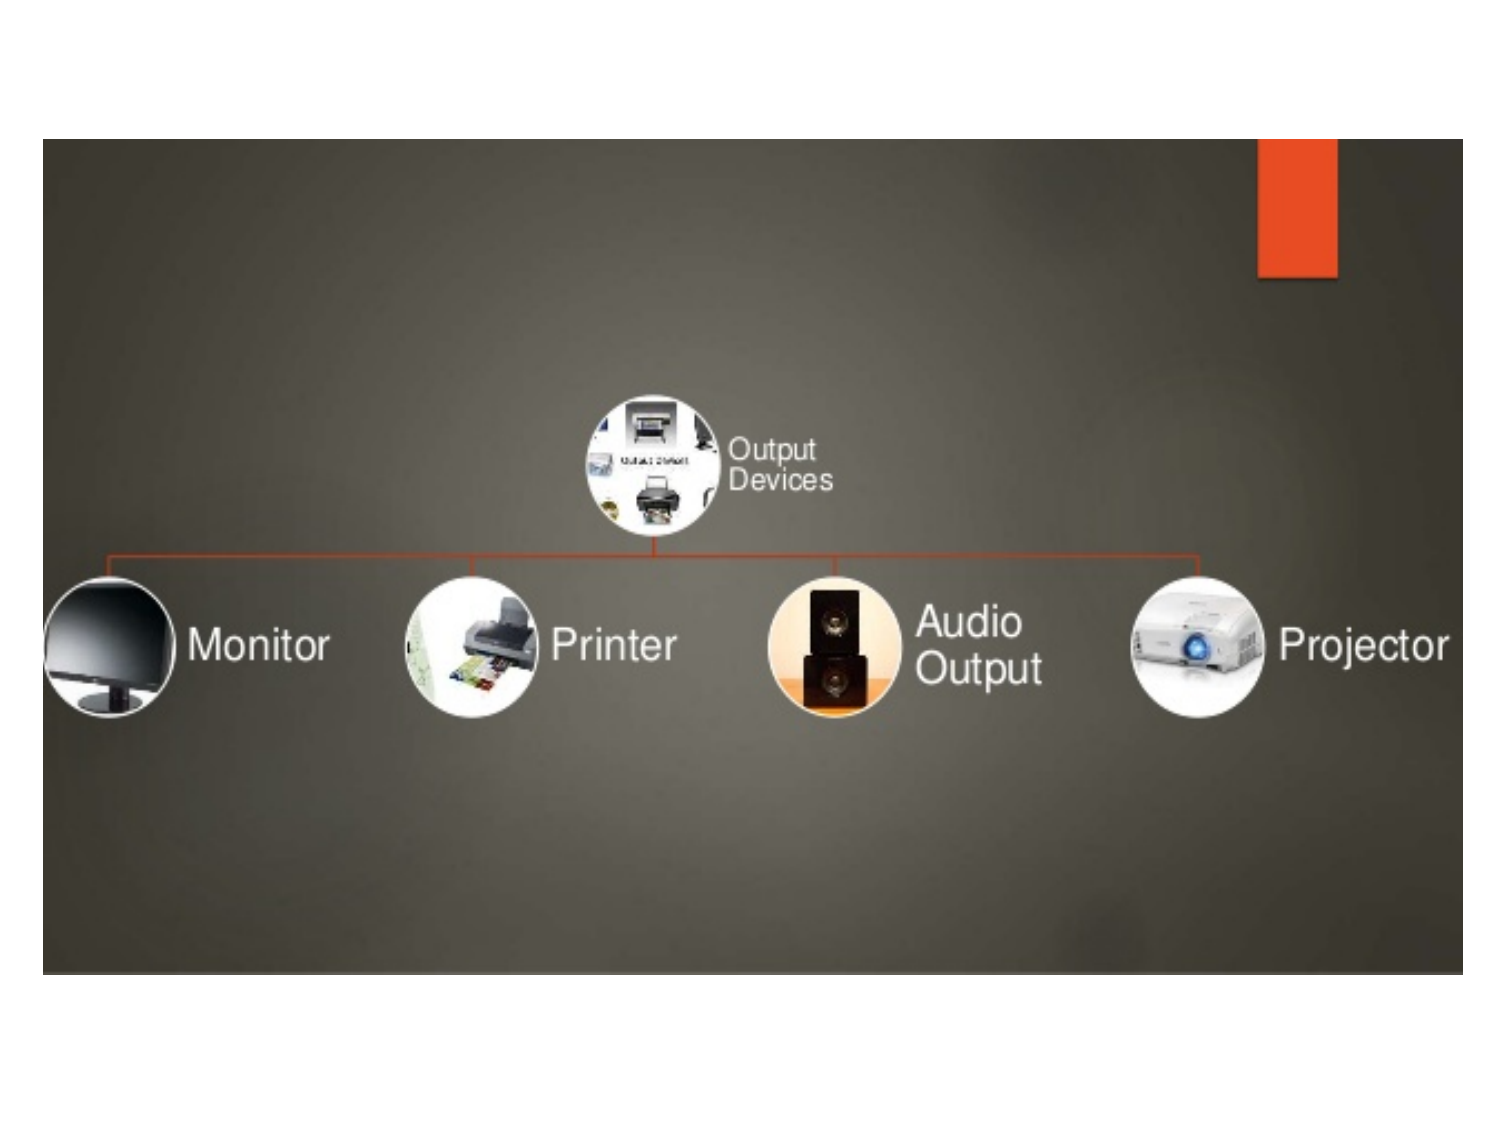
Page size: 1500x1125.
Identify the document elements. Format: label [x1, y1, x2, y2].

picture [43, 138, 1463, 976]
